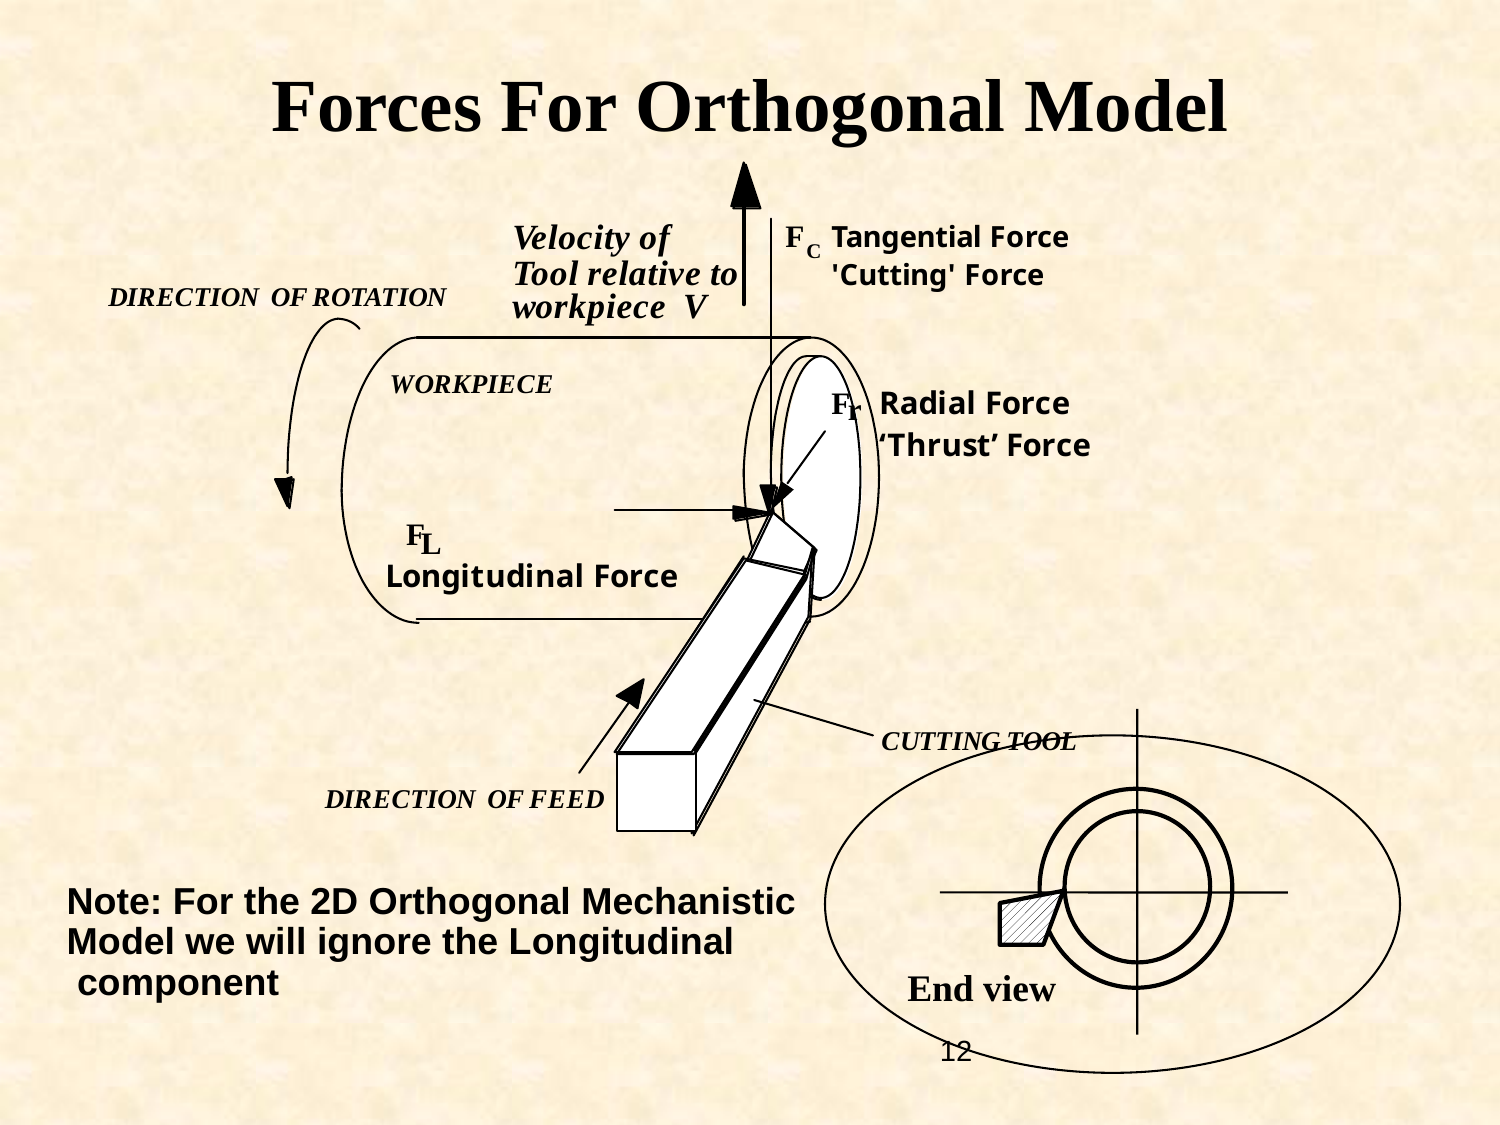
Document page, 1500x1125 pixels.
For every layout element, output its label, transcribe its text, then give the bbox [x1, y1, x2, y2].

slide_number 12 [512, 1024, 988, 1103]
text_box [1293, 827, 1401, 1036]
text_box [988, 1043, 1276, 1073]
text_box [939, 708, 1288, 1035]
text_box [825, 852, 934, 1024]
picture [0, 0, 1500, 1125]
text_box Note: For the 2D Orthogonal Mechanistic Model we will ignore the Longitudinal component [51, 874, 822, 1011]
text_box Forces For Orthogonal Model [261, 63, 1240, 152]
